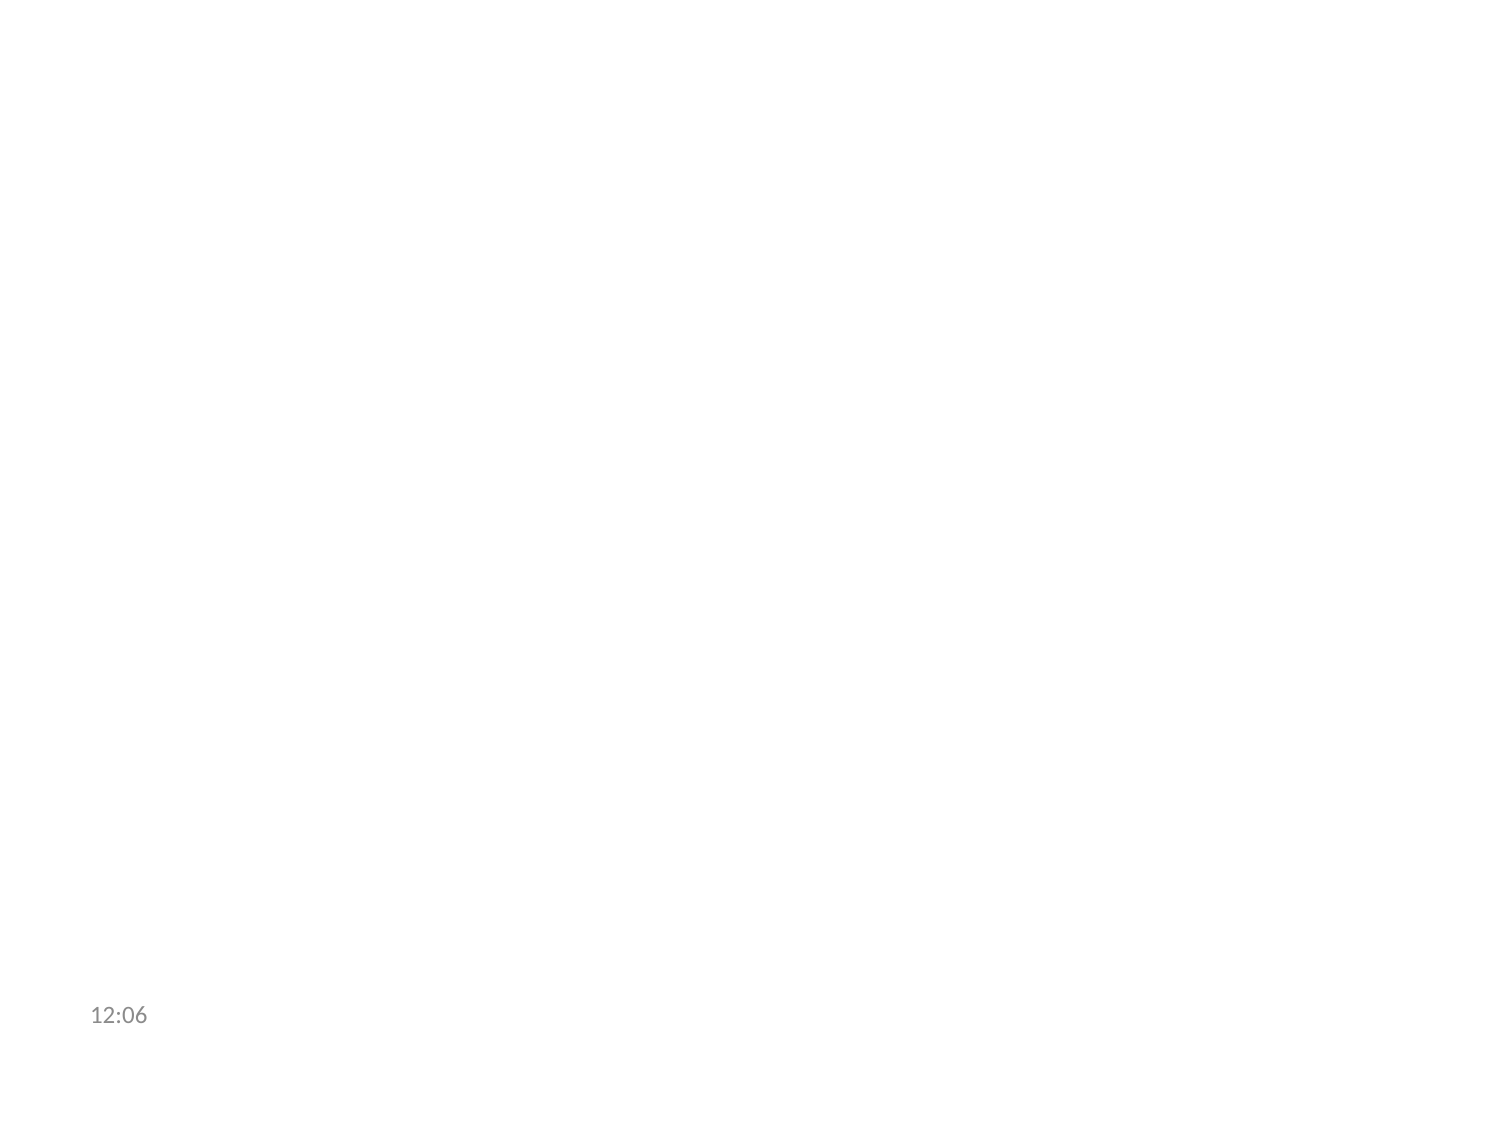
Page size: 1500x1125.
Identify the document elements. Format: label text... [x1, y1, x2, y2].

text_box 15:35 [75, 983, 425, 1044]
